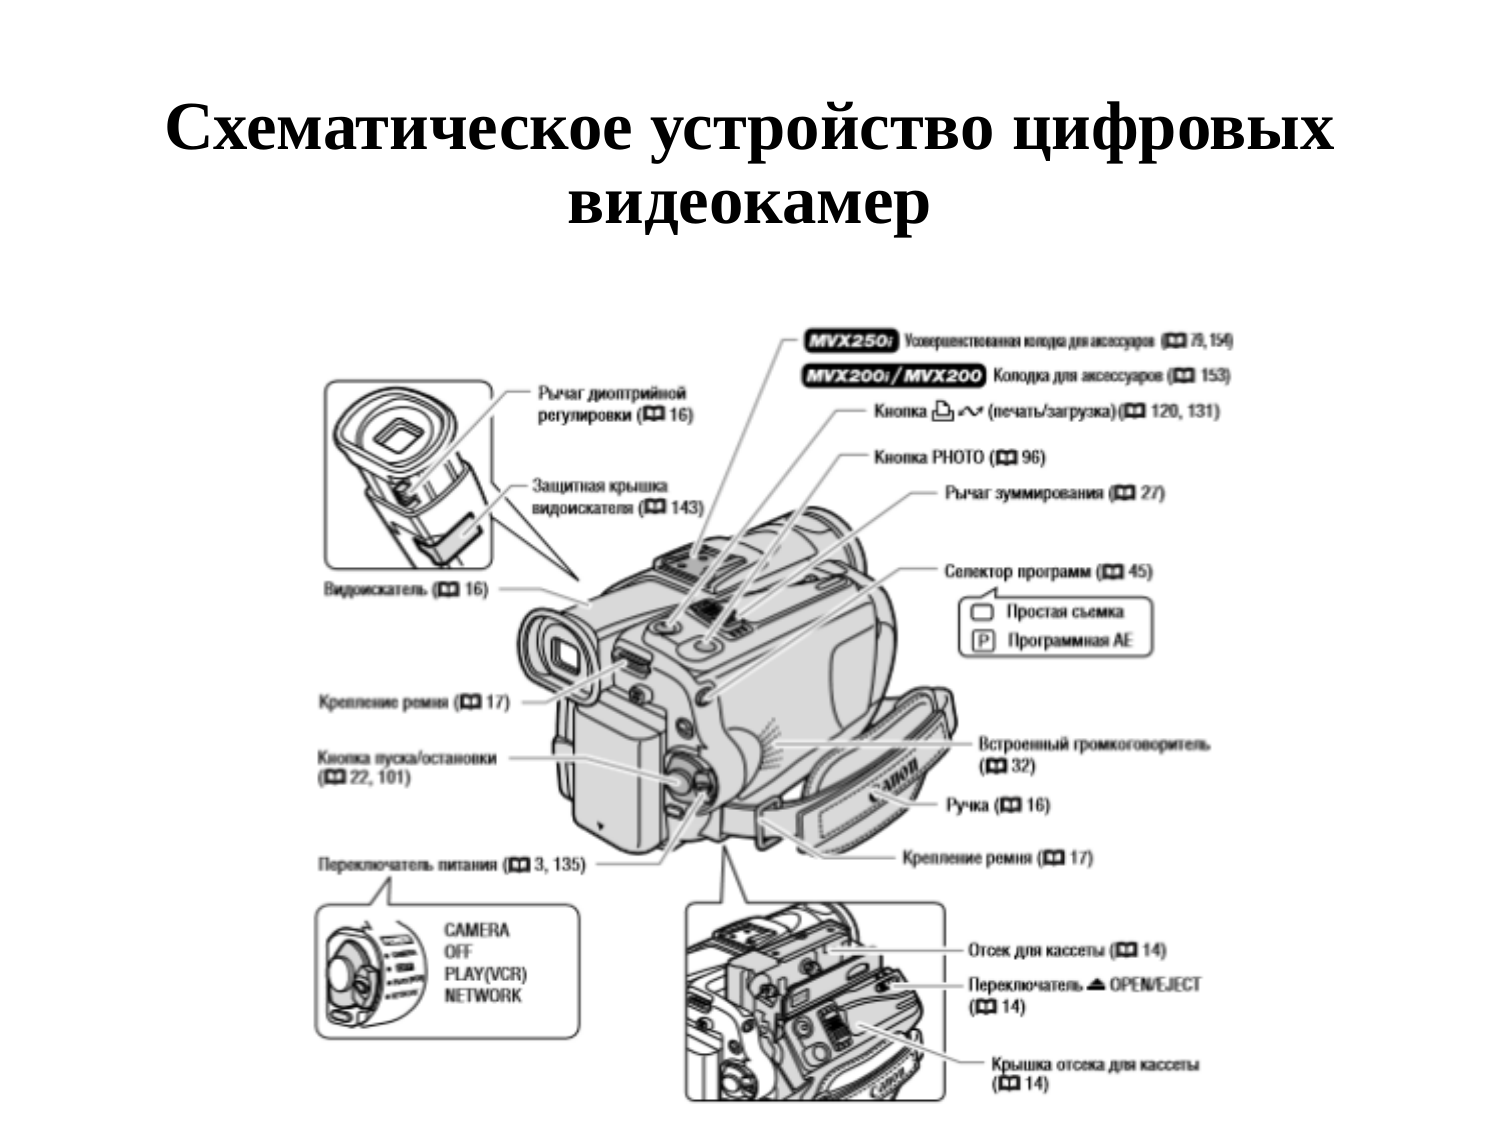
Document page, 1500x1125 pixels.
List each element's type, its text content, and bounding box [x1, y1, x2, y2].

picture [222, 300, 1342, 1125]
title Схематическое устройство цифровых видеокамер [75, 58, 1425, 247]
